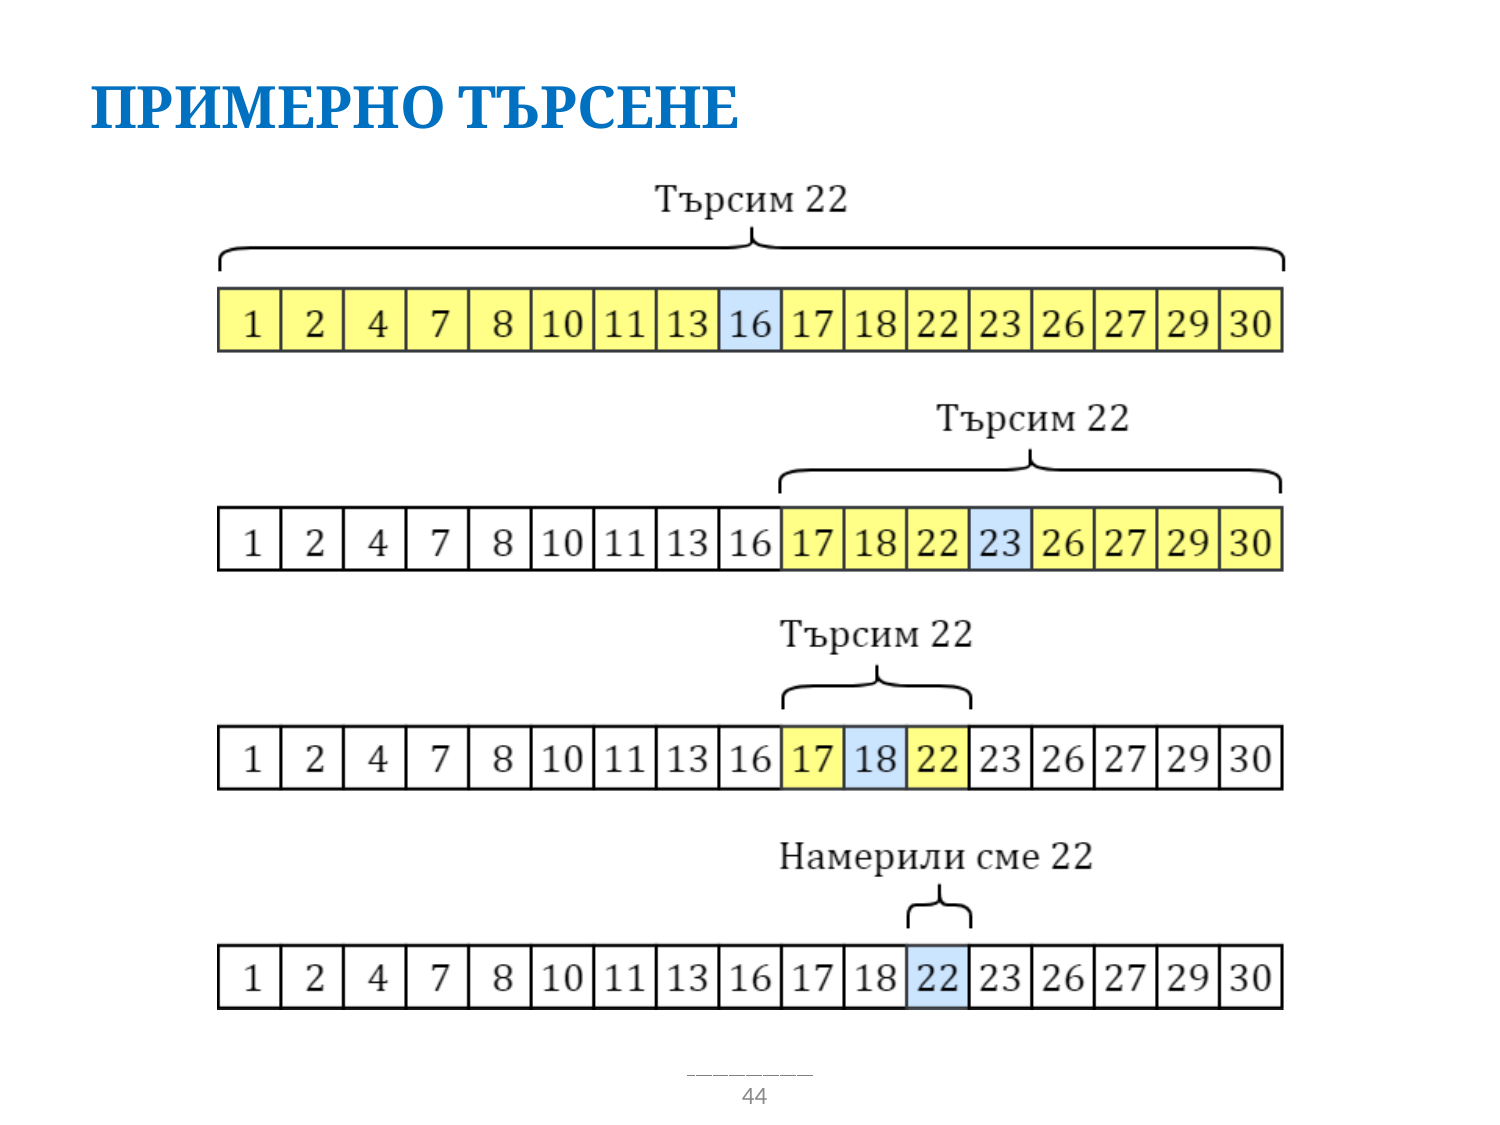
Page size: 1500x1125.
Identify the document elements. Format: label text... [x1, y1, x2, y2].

slide_number 44 [579, 1065, 930, 1125]
list Примерно търсене [75, 62, 1450, 1063]
picture [217, 162, 1287, 1010]
